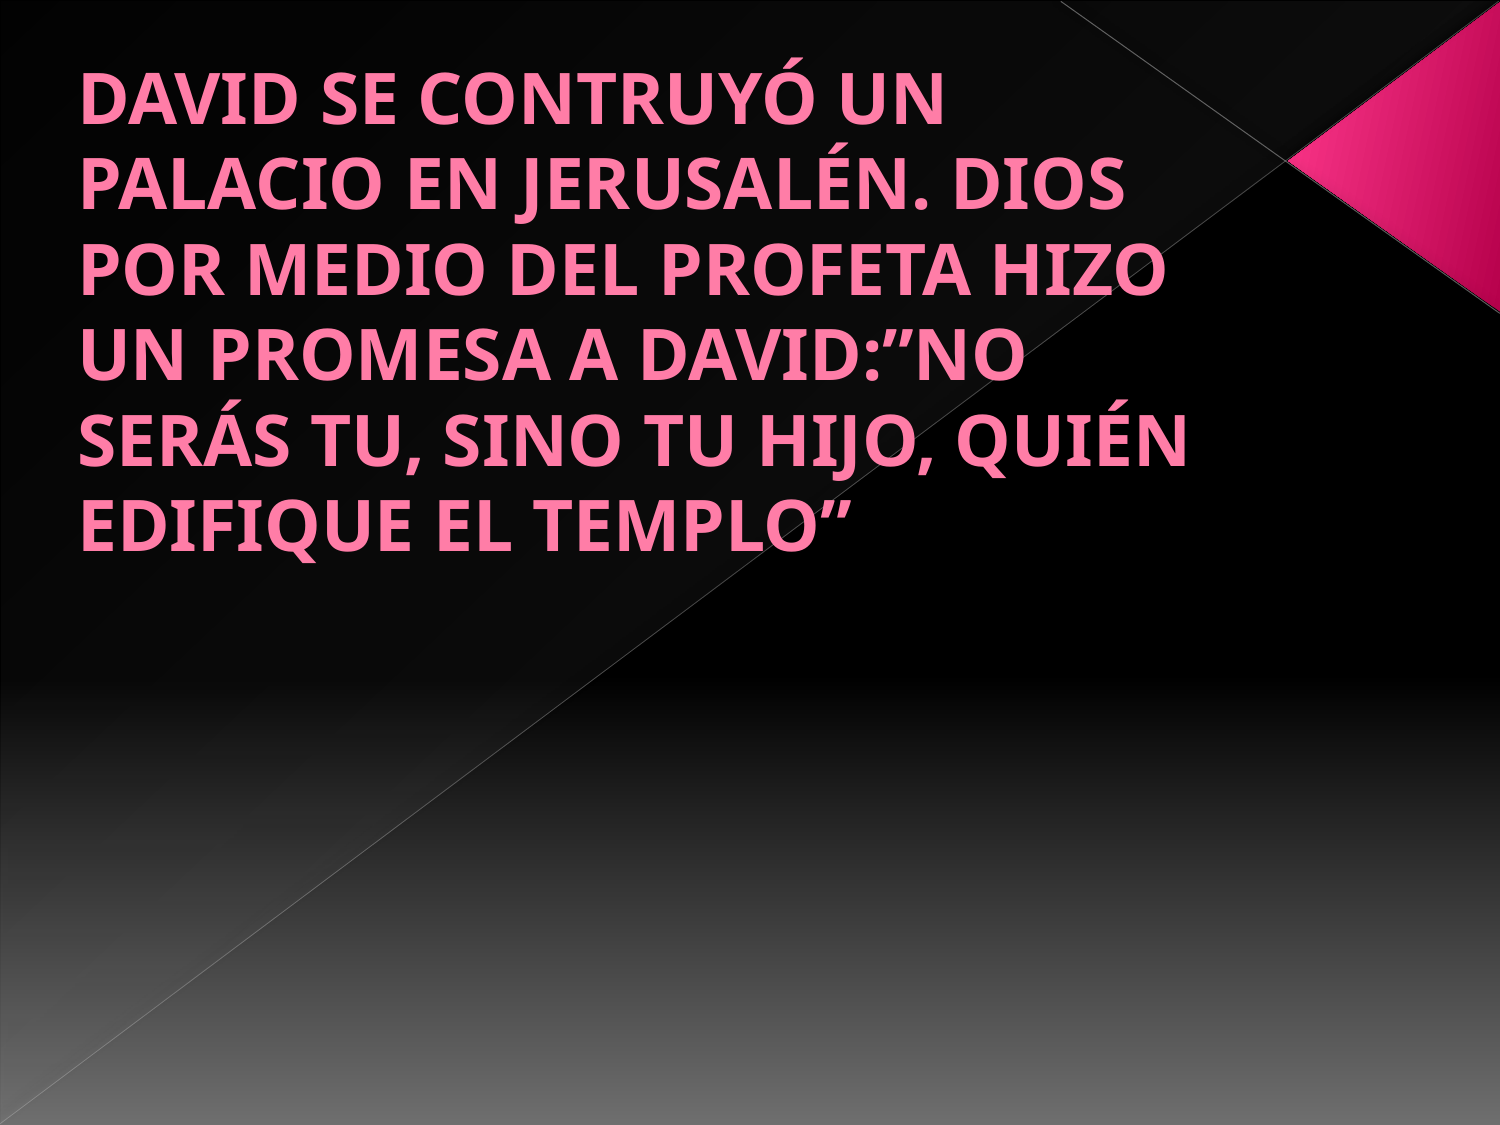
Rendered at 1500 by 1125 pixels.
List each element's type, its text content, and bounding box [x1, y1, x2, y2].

title DAVID SE CONTRUYÓ UN PALACIO EN JERUSALÉN. DIOS POR MEDIO DEL PROFETA HIZO UN PROMESA A DAVID:”NO SERÁS TU, SINO TU HIJO, QUIÉN EDIFIQUE EL TEMPLO” [62, 44, 1250, 575]
